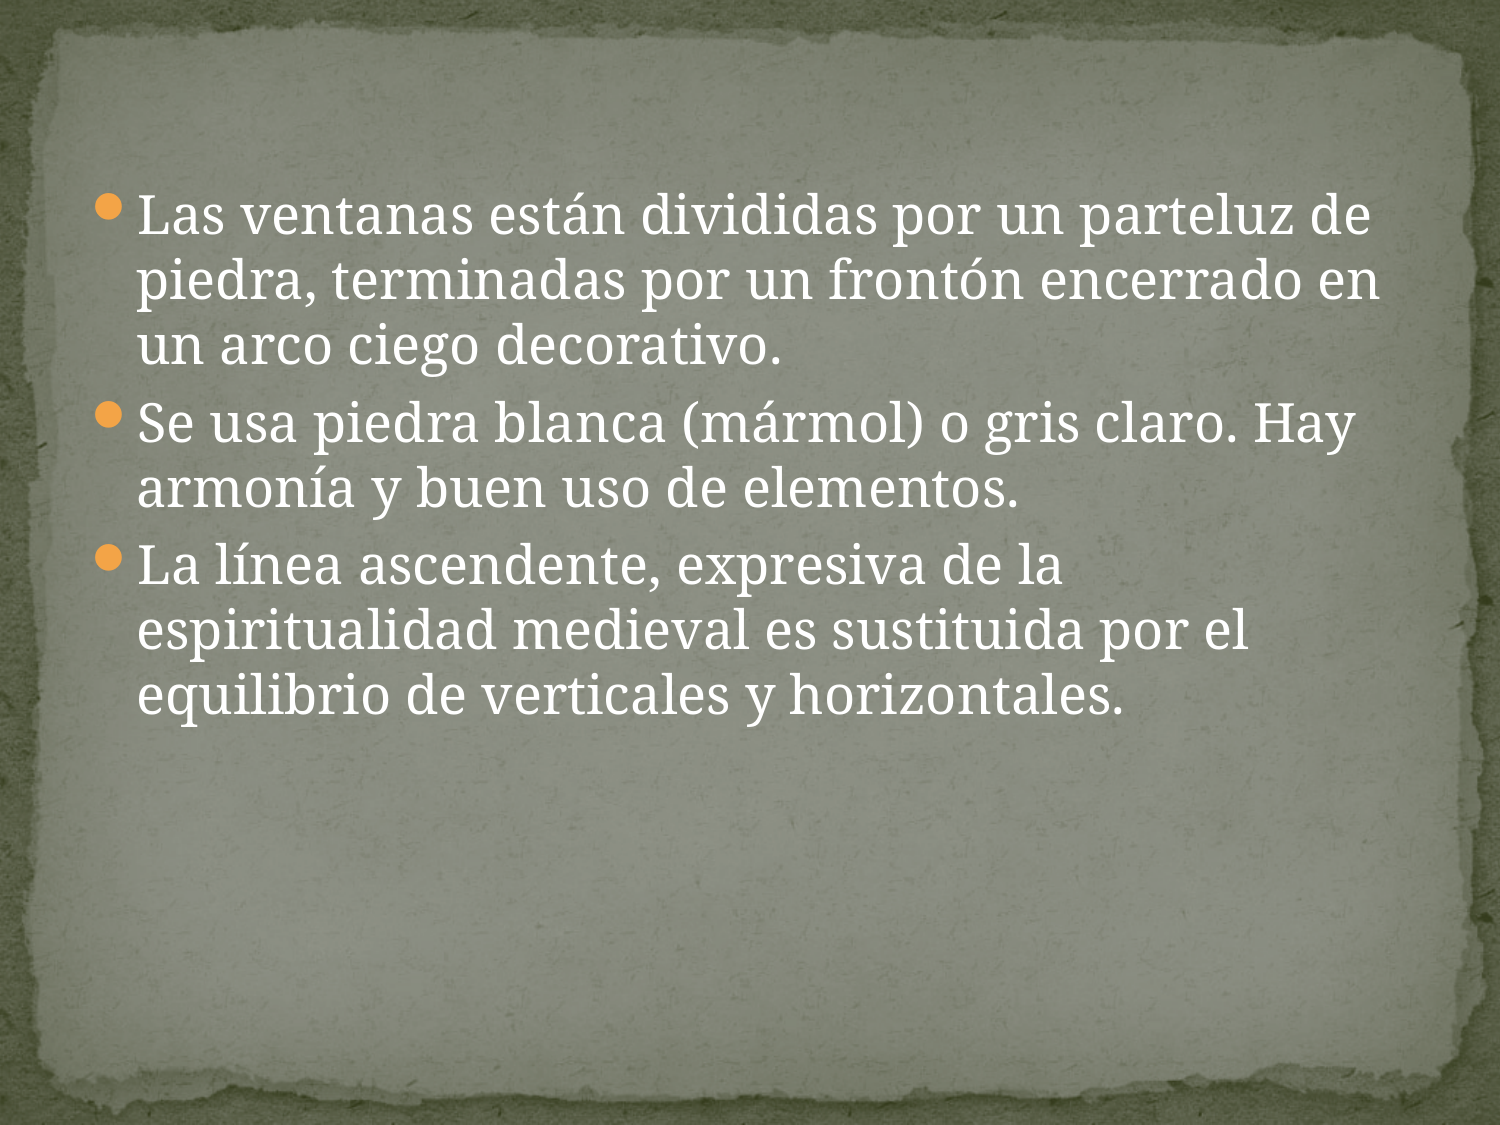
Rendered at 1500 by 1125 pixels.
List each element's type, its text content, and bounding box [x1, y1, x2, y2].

list Las ventanas están divididas por un parteluz de piedra, terminadas por un frontón encerrado en un arco ciego decorativo. Se usa piedra blanca (mármol) o gris claro. Hay armonía y buen uso de elementos. La línea ascendente, expresiva de la espiritualidad medieval es sustituida por el equilibrio de verticales y horizontales. [76, 172, 1427, 1095]
